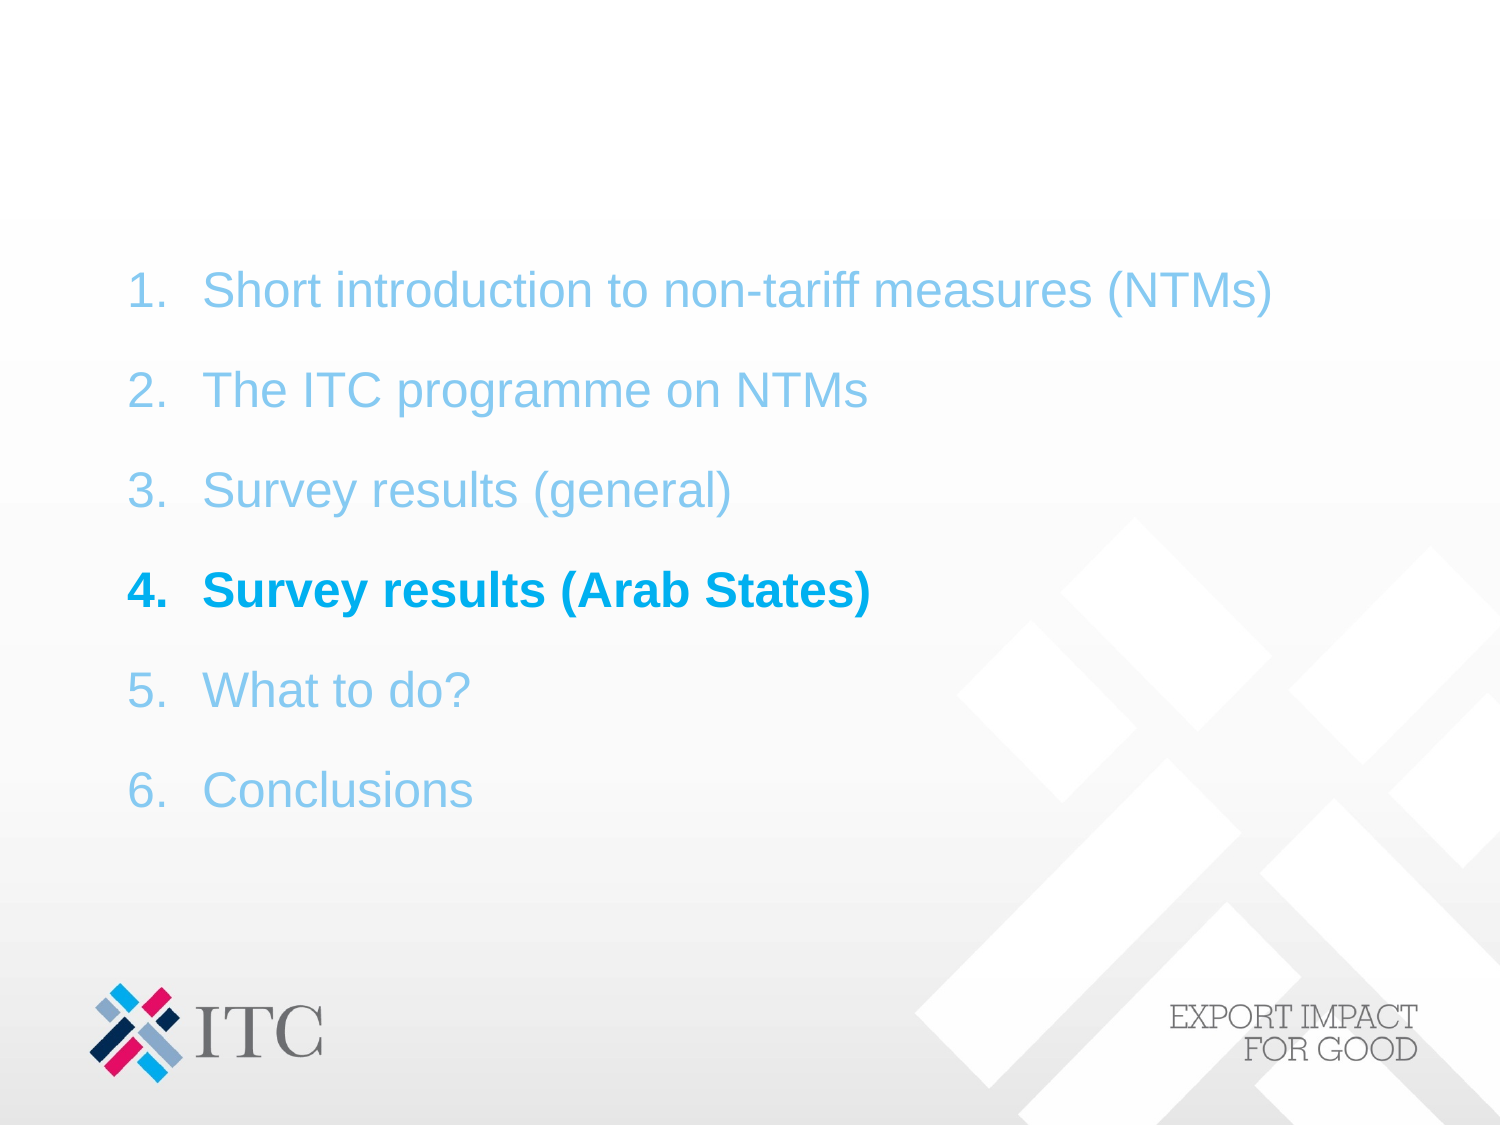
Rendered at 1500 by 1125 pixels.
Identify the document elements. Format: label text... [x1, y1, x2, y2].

list Short introduction to non-tariff measures (NTMs) The ITC programme on NTMs Survey results (general) Survey results (Arab States) What to do? Conclusions [112, 219, 1489, 953]
picture [0, 0, 1500, 1125]
